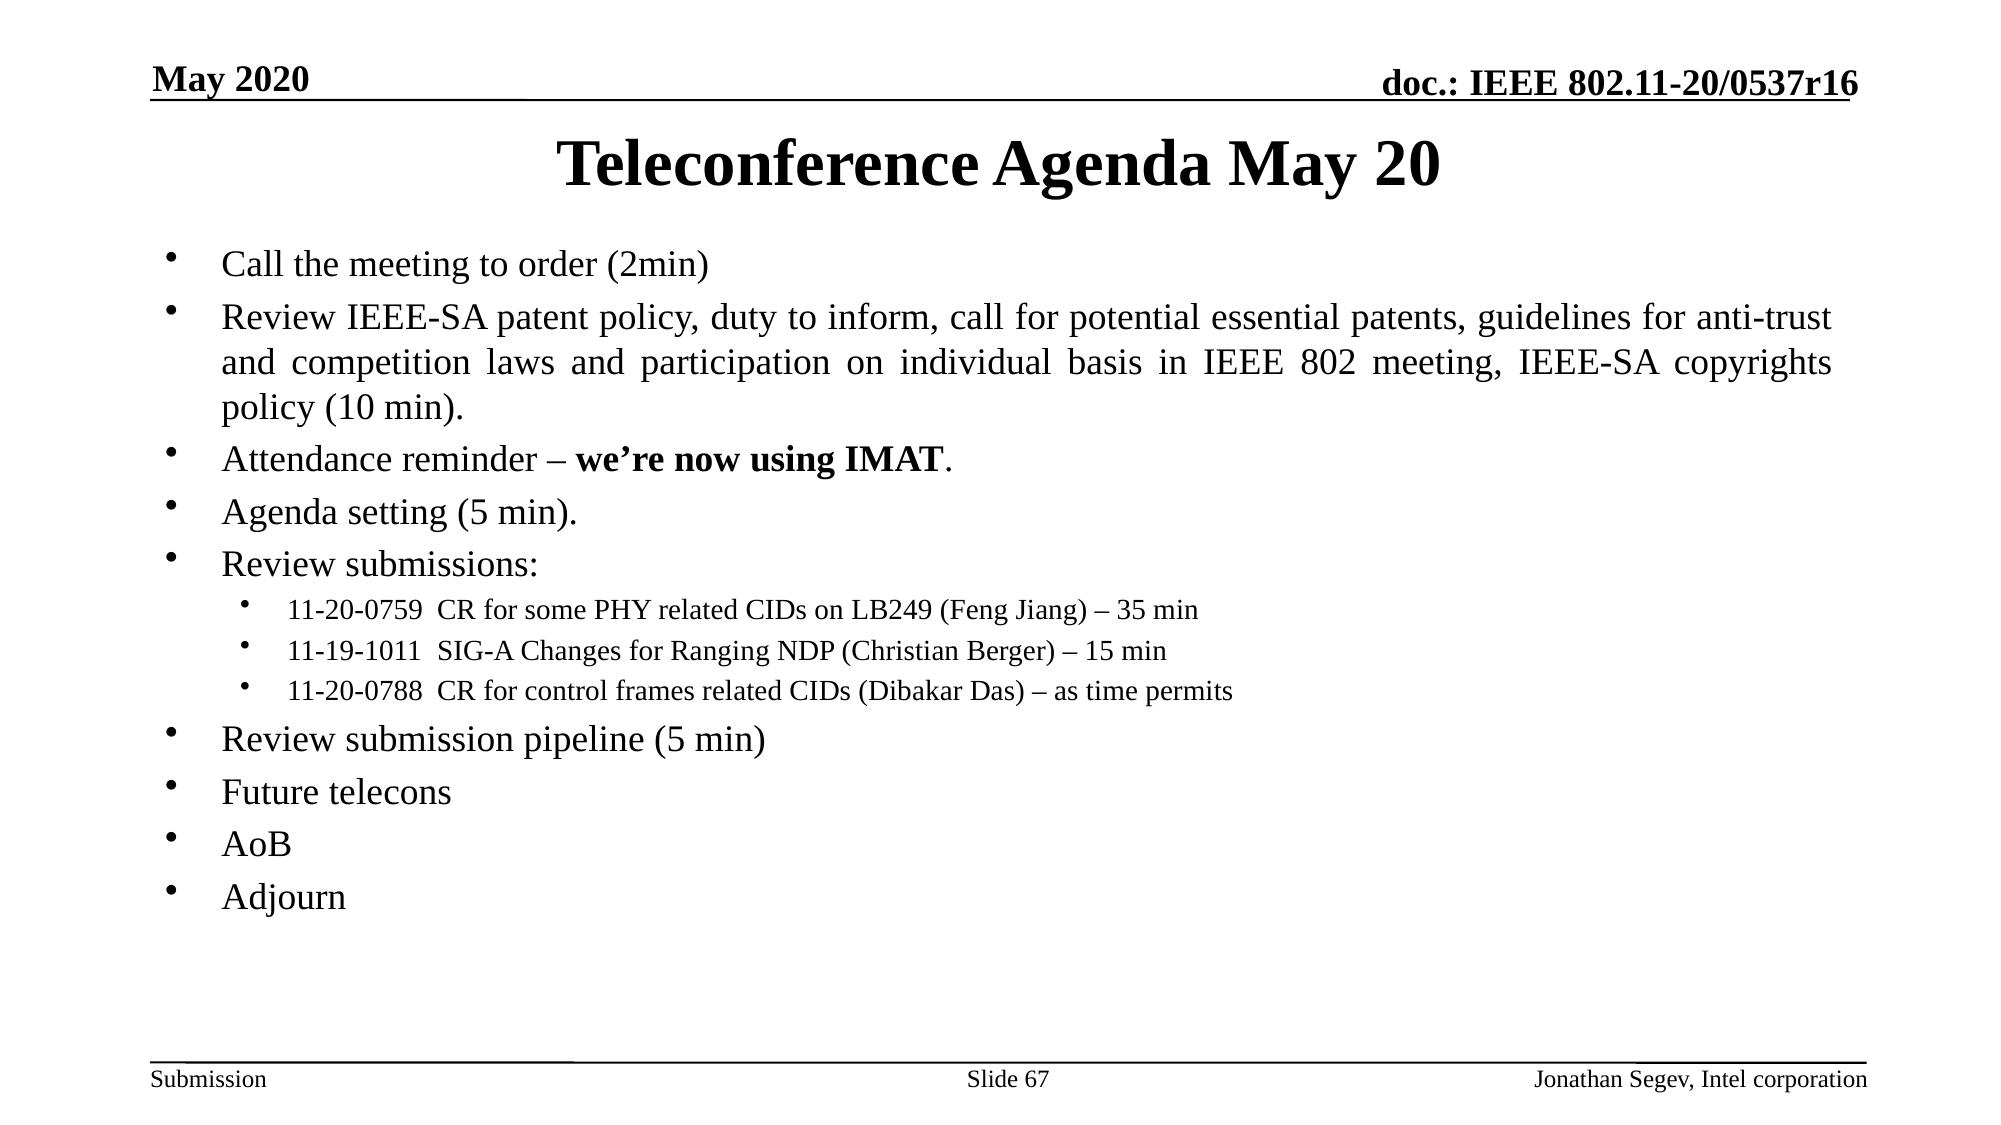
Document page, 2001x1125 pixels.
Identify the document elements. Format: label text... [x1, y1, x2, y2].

footer Jonathan Segev, Intel corporation [1171, 1061, 1869, 1093]
title Teleconference Agenda May 20 [149, 112, 1850, 205]
slide_number Slide 67 [950, 1061, 1067, 1123]
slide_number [152, 54, 563, 100]
list Call the meeting to order (2min) Review IEEE-SA patent policy, duty to inform, call for potential essential patents, guidelines for anti-trust and competition laws and participation on individual basis in IEEE 802 meeting, IEEE-SA copyrights policy (10 min). Attendance reminder – we’re now using IMAT. Agenda setting (5 min). Review submissions: 11-20-0759 CR for some PHY related CIDs on LB249 (Feng Jiang) – 35 min 11-19-1011 SIG-A Changes for Ranging NDP (Christian Berger) – 15 min 11-20-0788 CR for control frames related CIDs (Dibakar Das) – as time permits Review submission pipeline (5 min) Future telecons AoB Adjourn [149, 231, 1850, 1000]
